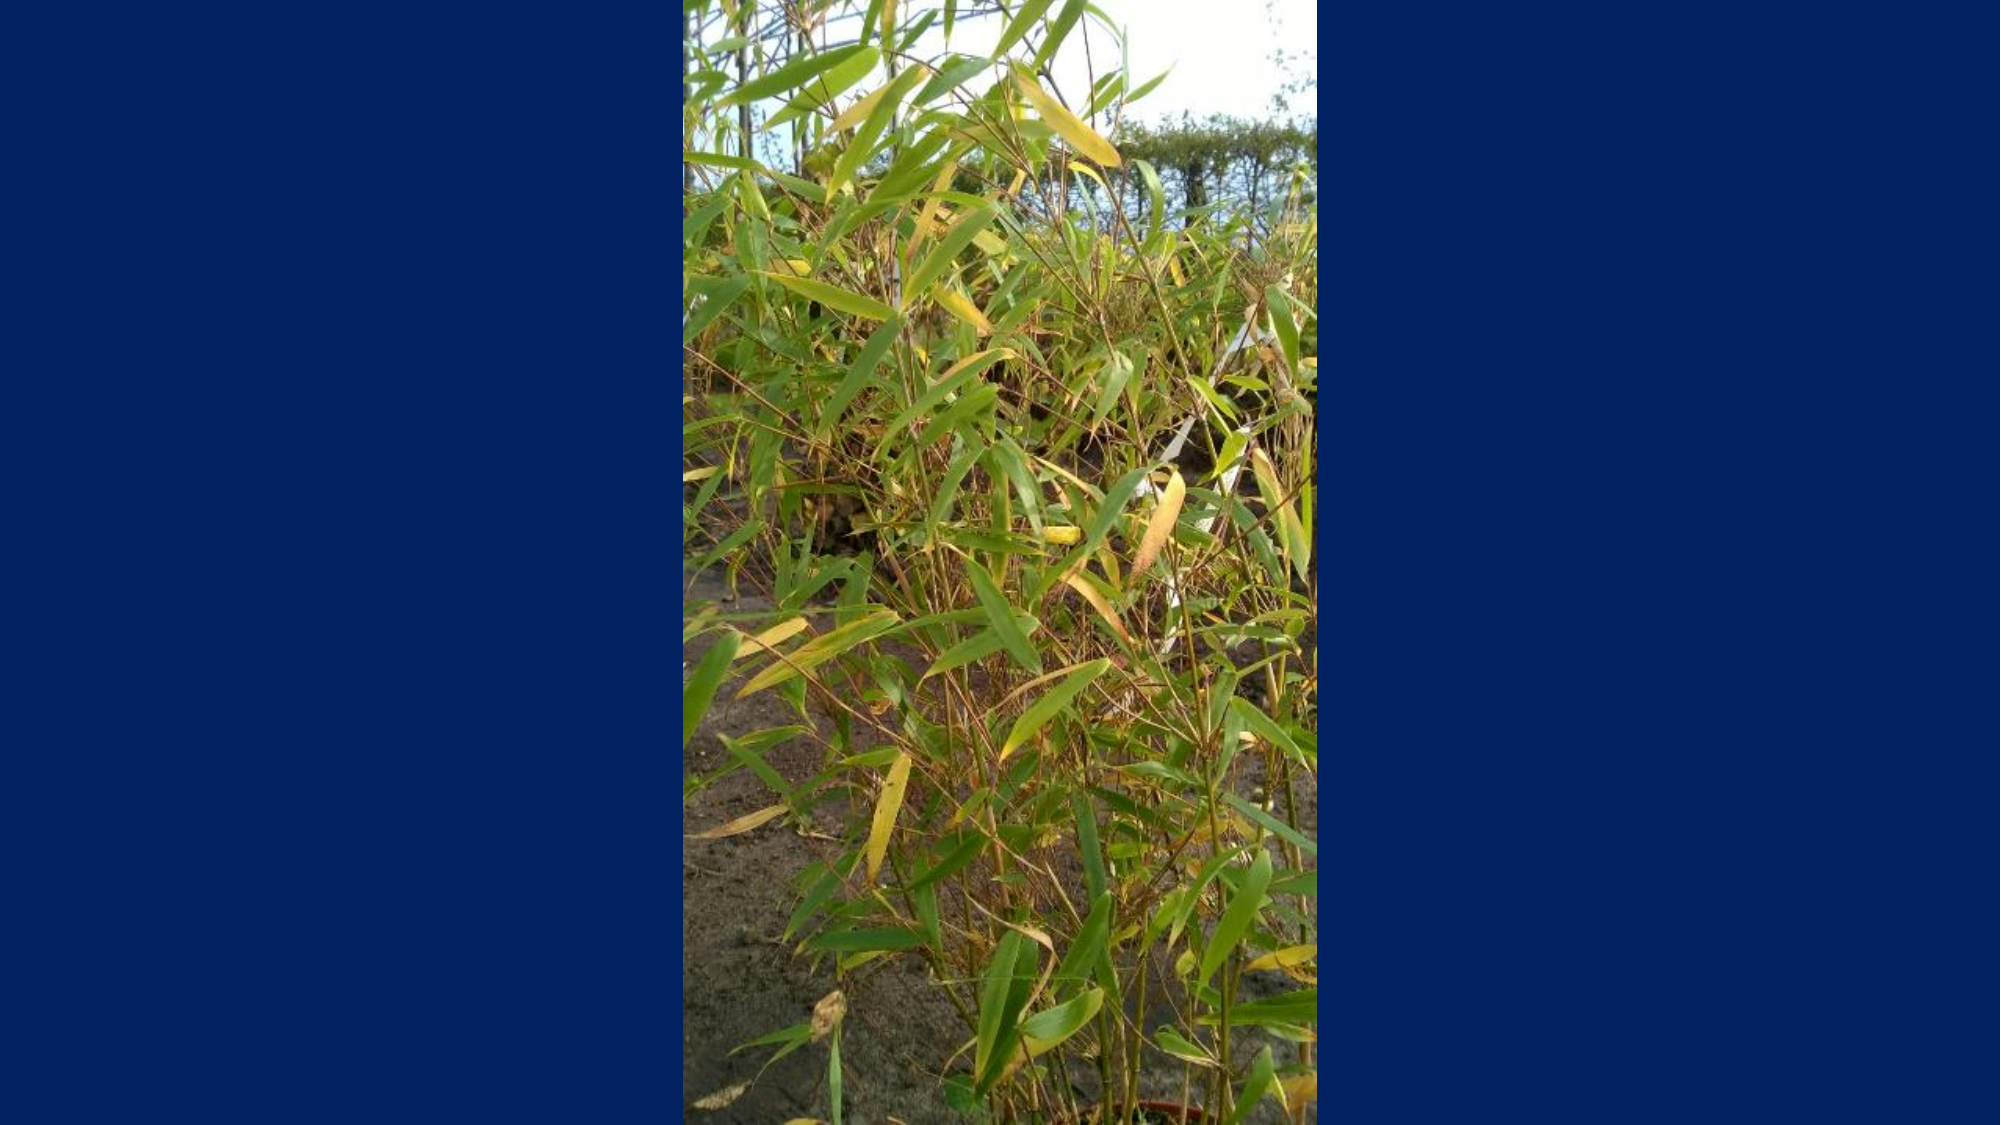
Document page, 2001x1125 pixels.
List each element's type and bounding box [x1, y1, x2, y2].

picture [683, 0, 1317, 1125]
